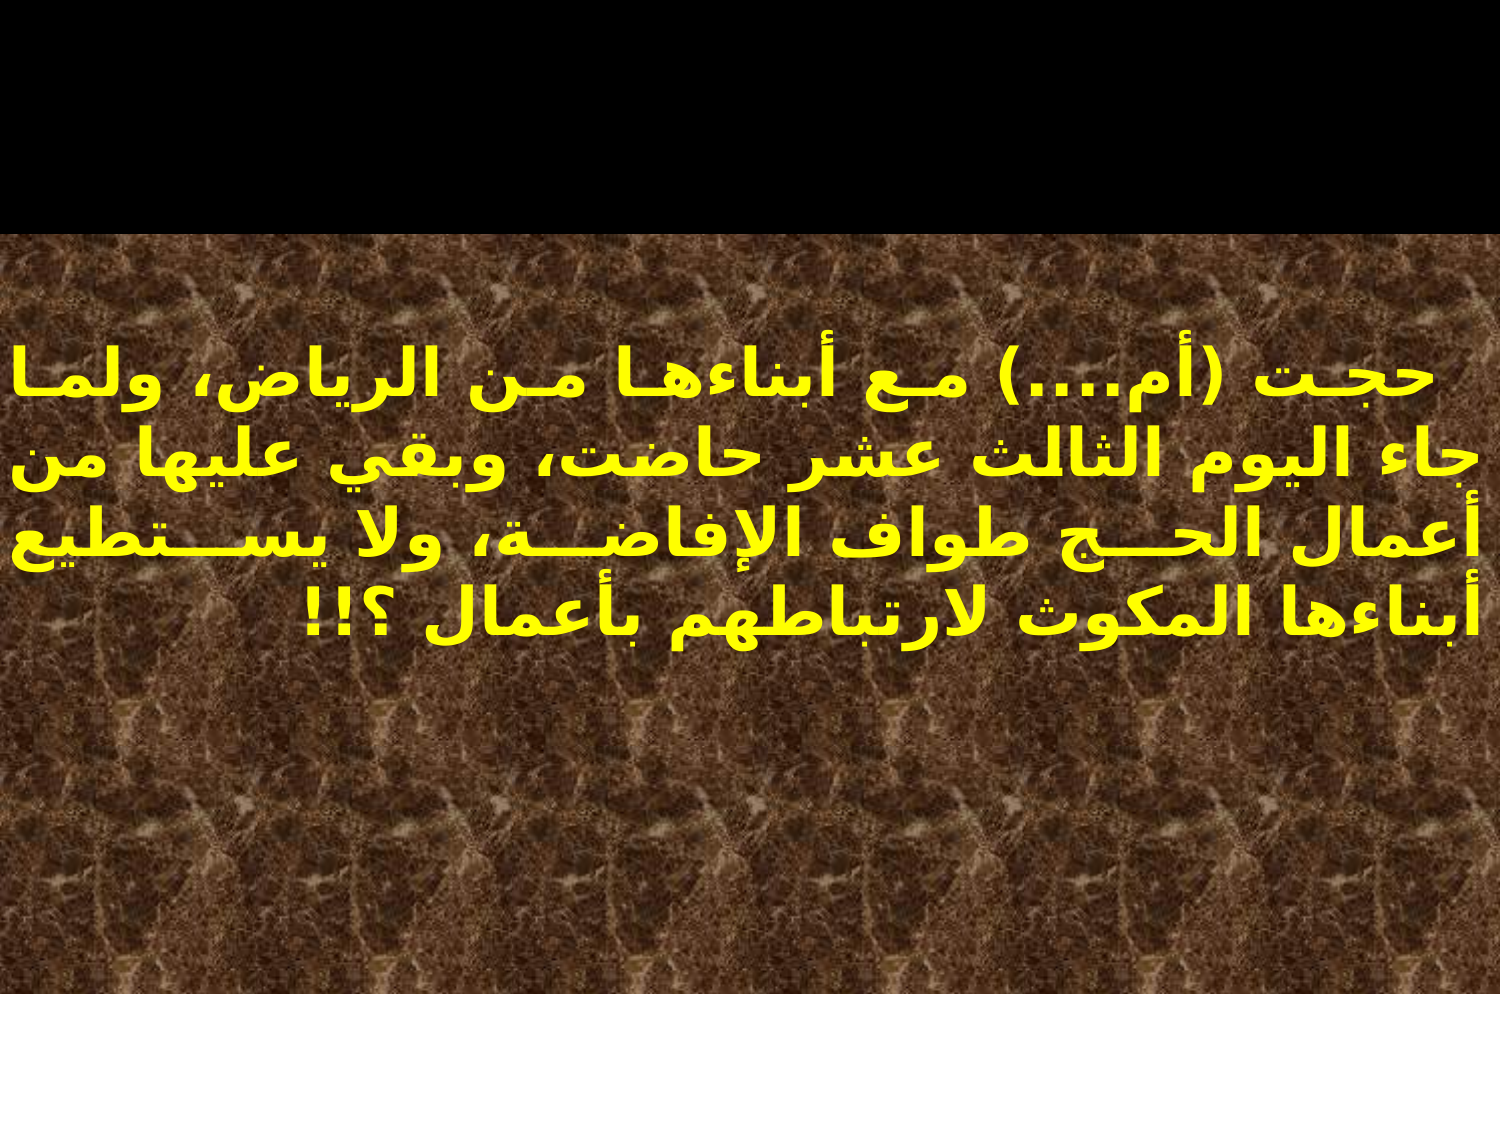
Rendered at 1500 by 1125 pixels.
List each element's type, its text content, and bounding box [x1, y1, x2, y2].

list حجت (أم....) مع أبناءها من الرياض، ولما جاء اليوم الثالث عشر حاضت، وبقي عليها من أعمال الحج طواف الإفاضة، ولا يستطيع أبناءها المكوث لارتباطهم بأعمال ؟!! [0, 234, 1500, 994]
